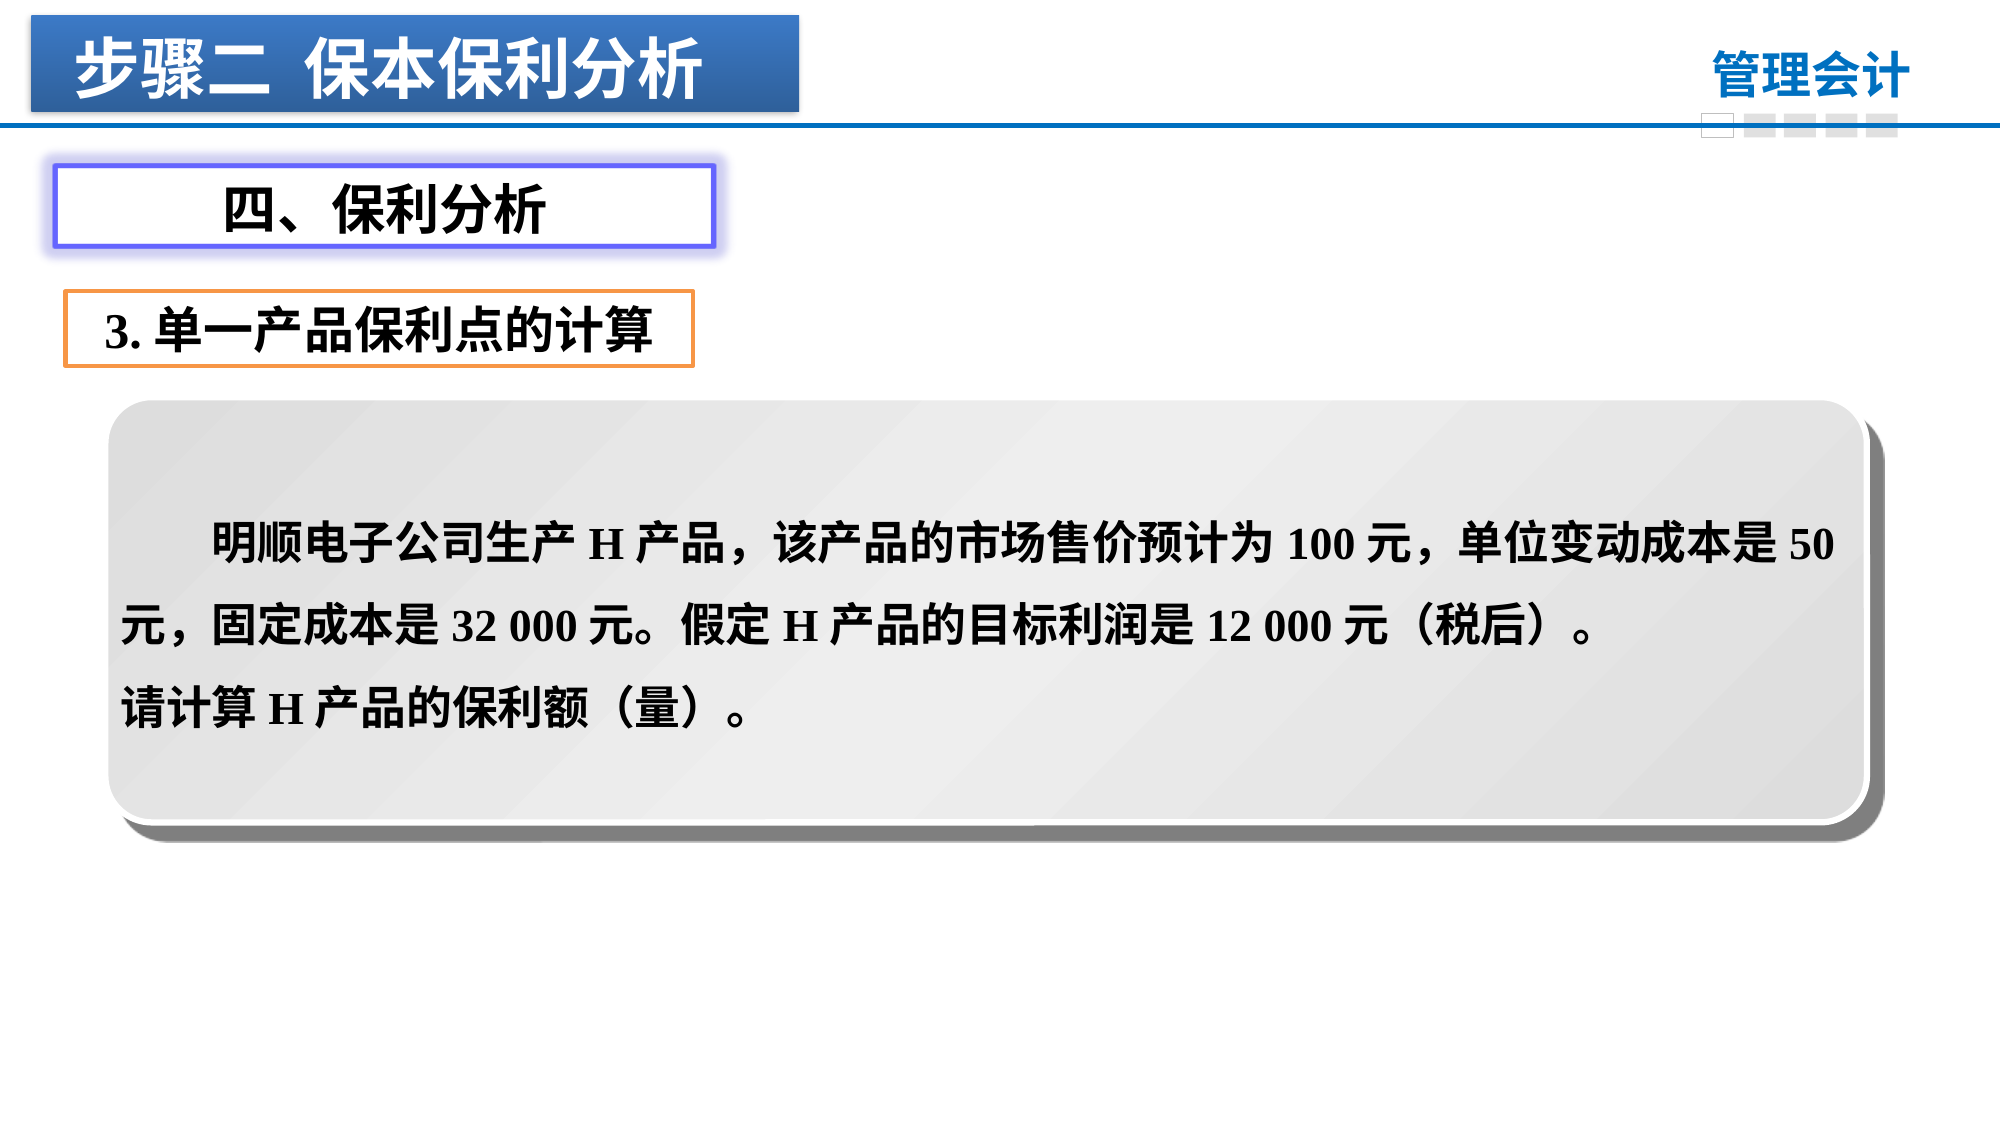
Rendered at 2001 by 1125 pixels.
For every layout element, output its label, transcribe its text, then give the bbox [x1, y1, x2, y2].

text_box 3.单一产品保利点的计算 [63, 289, 695, 368]
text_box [25, 138, 745, 274]
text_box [105, 396, 1868, 823]
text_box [31, 14, 800, 117]
